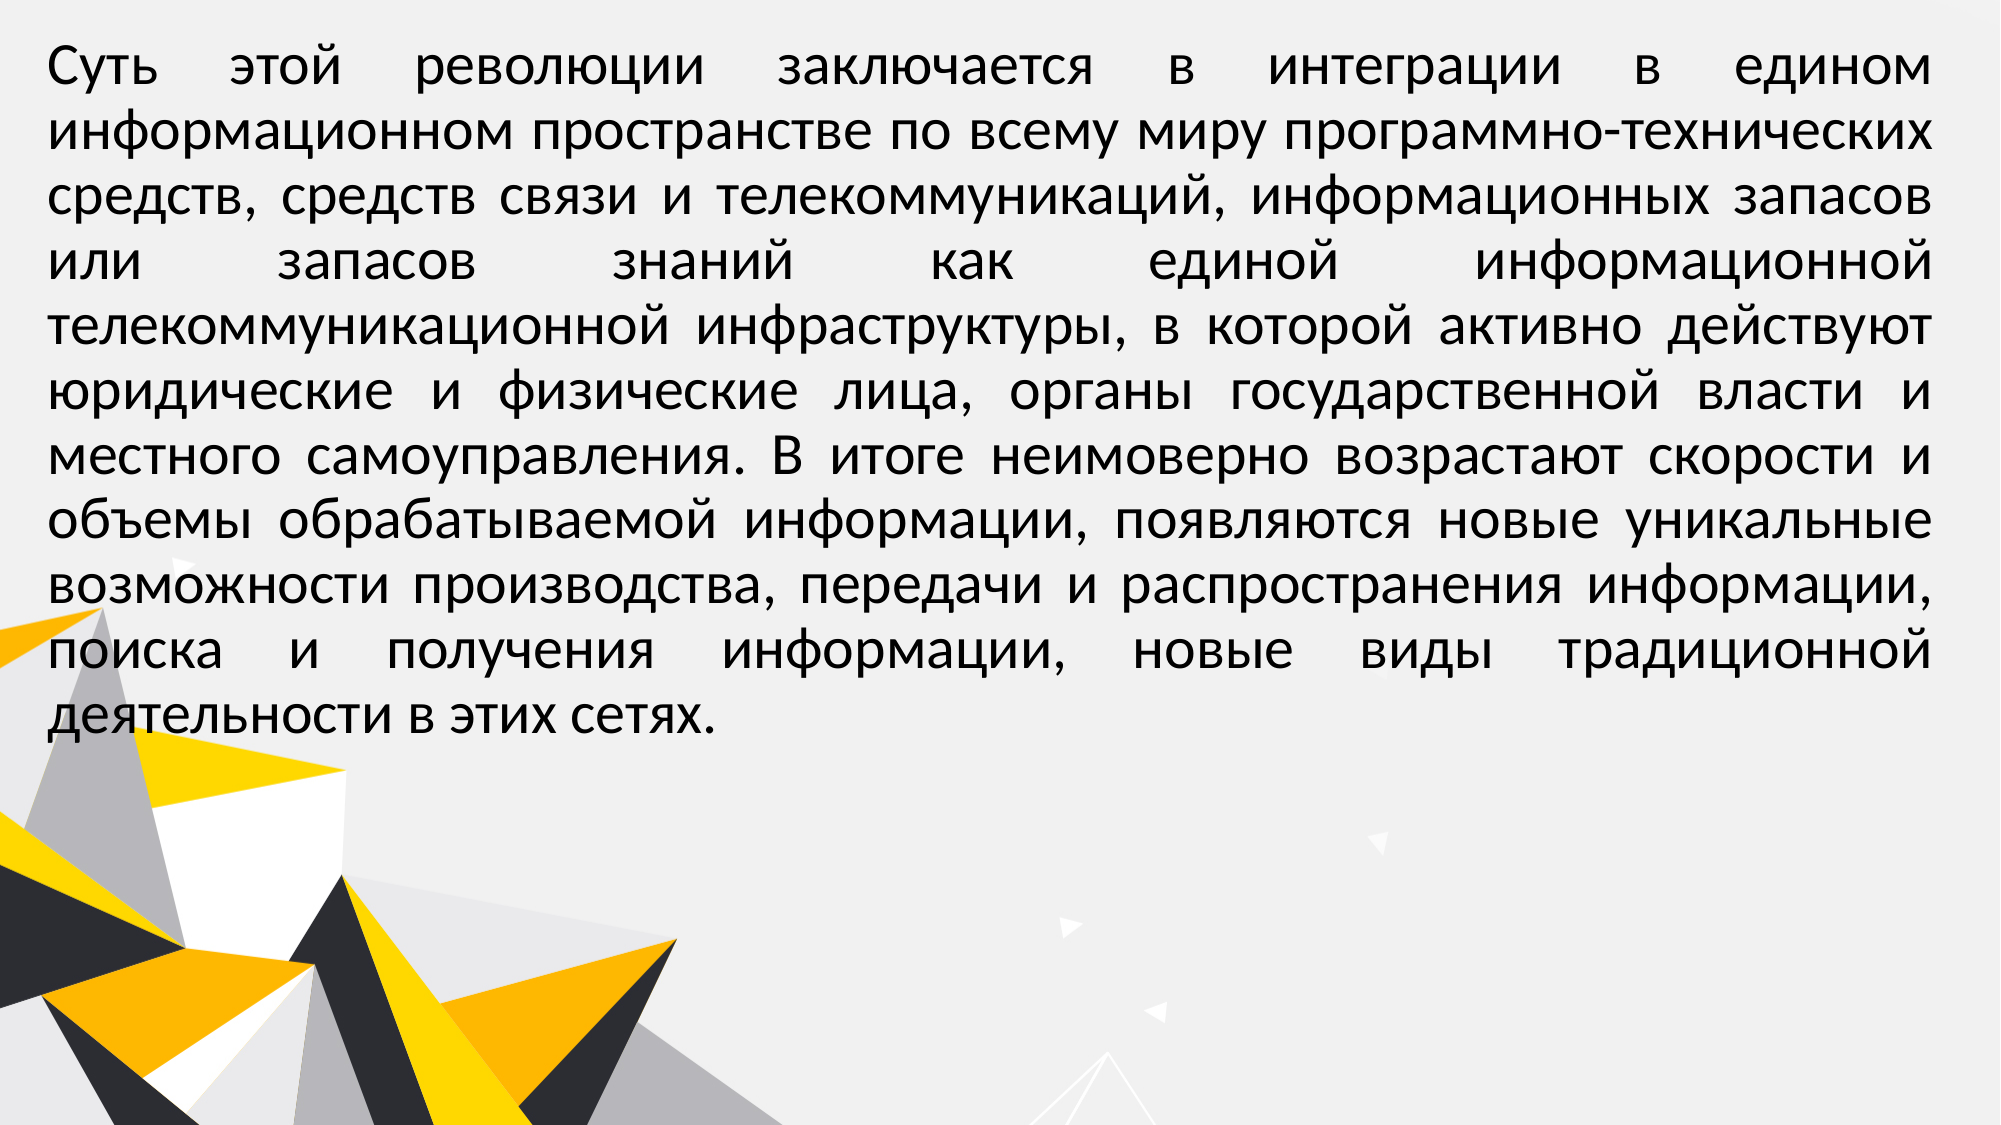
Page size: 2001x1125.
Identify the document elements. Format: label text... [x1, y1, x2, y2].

picture [0, 0, 2000, 1125]
list Суть этой революции заключается в интеграции в едином информационном пространстве по всему миру программно-технических средств, средств связи и телекоммуникаций, информационных запасов или запасов знаний как единой информационной телекоммуникационной инфраструктуры, в которой активно действуют юридические и физические лица, органы государственной власти и местного самоуправления. В итоге неимоверно возрастают скорости и объемы обрабатываемой информации, появляются новые уникальные возможности производства, передачи и распространения информации, поиска и получения информации, новые виды традиционной деятельности в этих сетях. [32, 25, 1950, 812]
